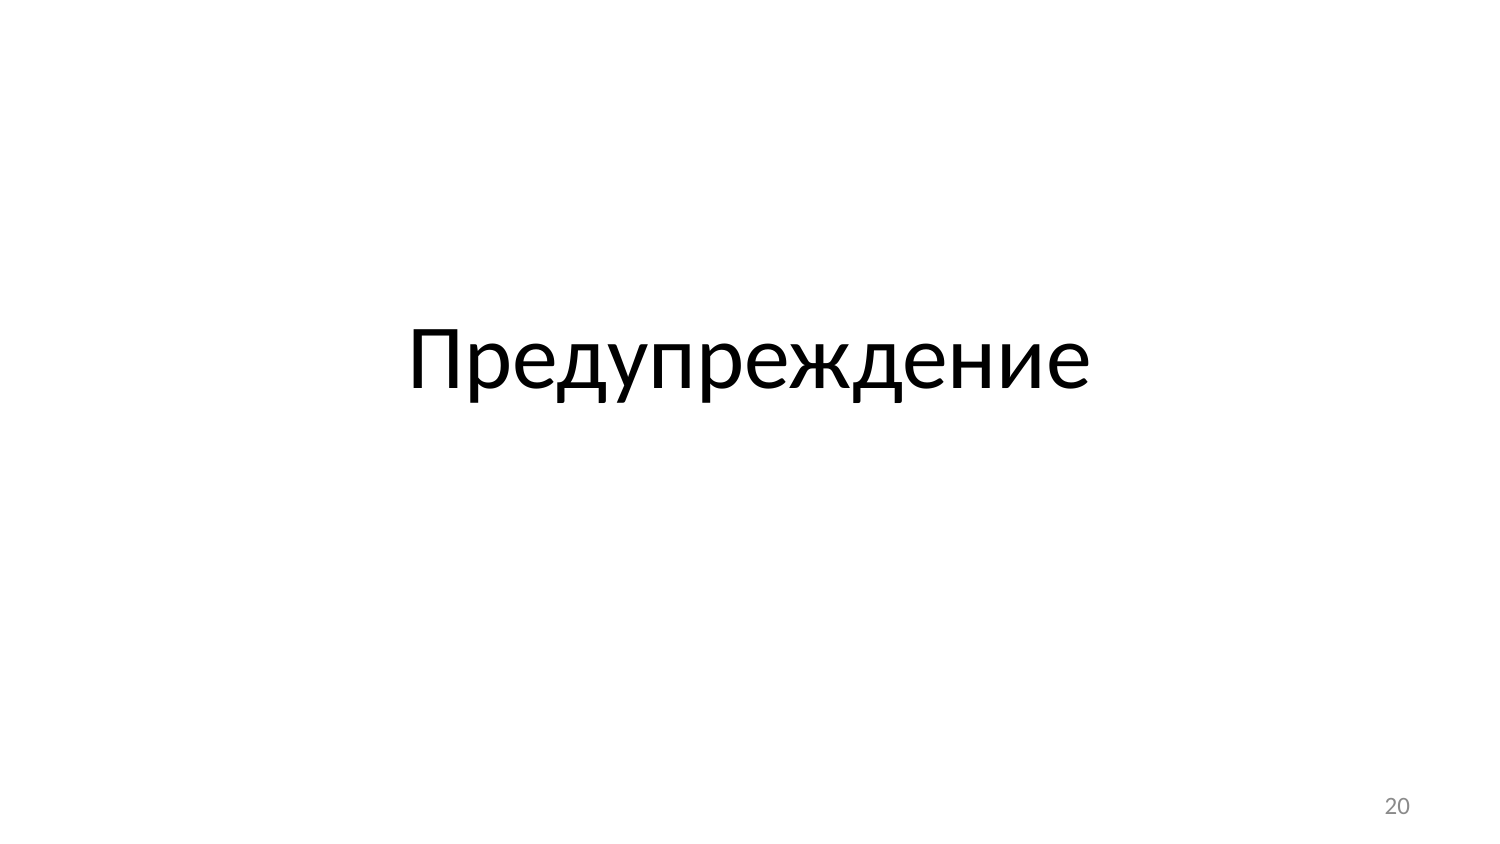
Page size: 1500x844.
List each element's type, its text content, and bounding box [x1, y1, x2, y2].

title Предупреждение [75, 281, 1425, 422]
slide_number 20 [1074, 782, 1425, 827]
